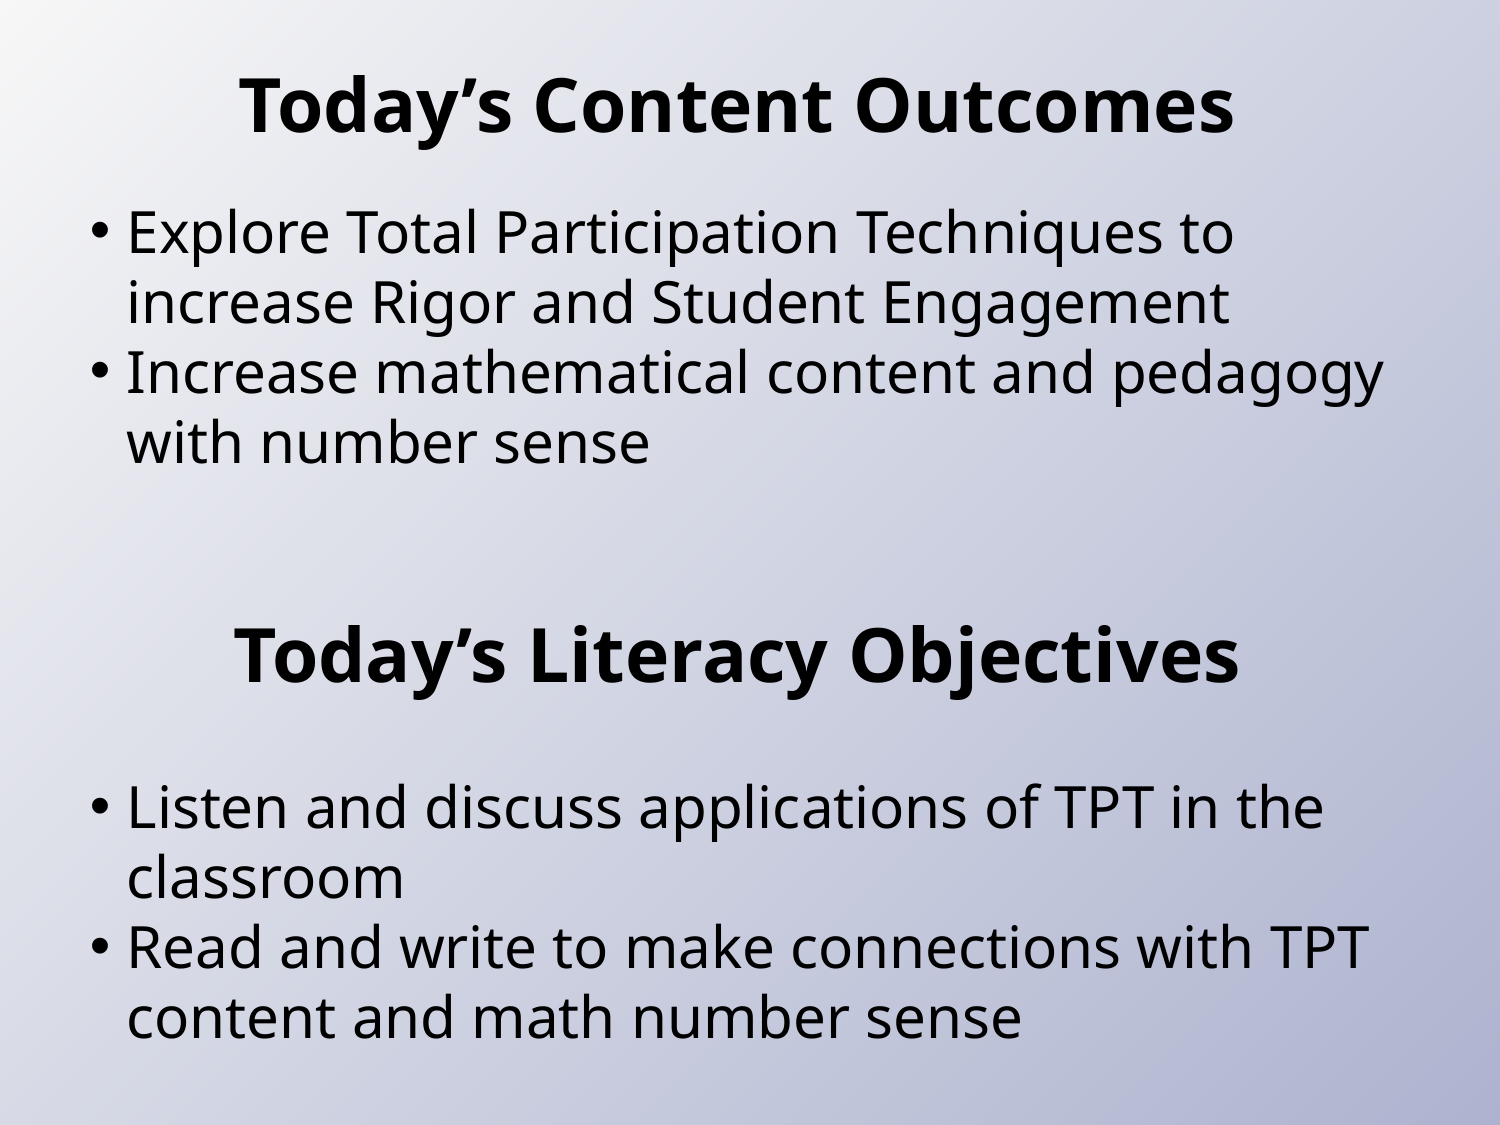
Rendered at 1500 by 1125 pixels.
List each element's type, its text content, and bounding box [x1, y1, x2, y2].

text_box Listen and discuss applications of TPT in the classroom Read and write to make connections with TPT content and math number sense [74, 762, 1438, 1058]
text_box Today’s Literacy Objectives [87, 599, 1388, 705]
text_box Today’s Content Outcomes [87, 49, 1388, 155]
text_box Explore Total Participation Techniques to increase Rigor and Student Engagement Increase mathematical content and pedagogy with number sense [74, 187, 1438, 483]
